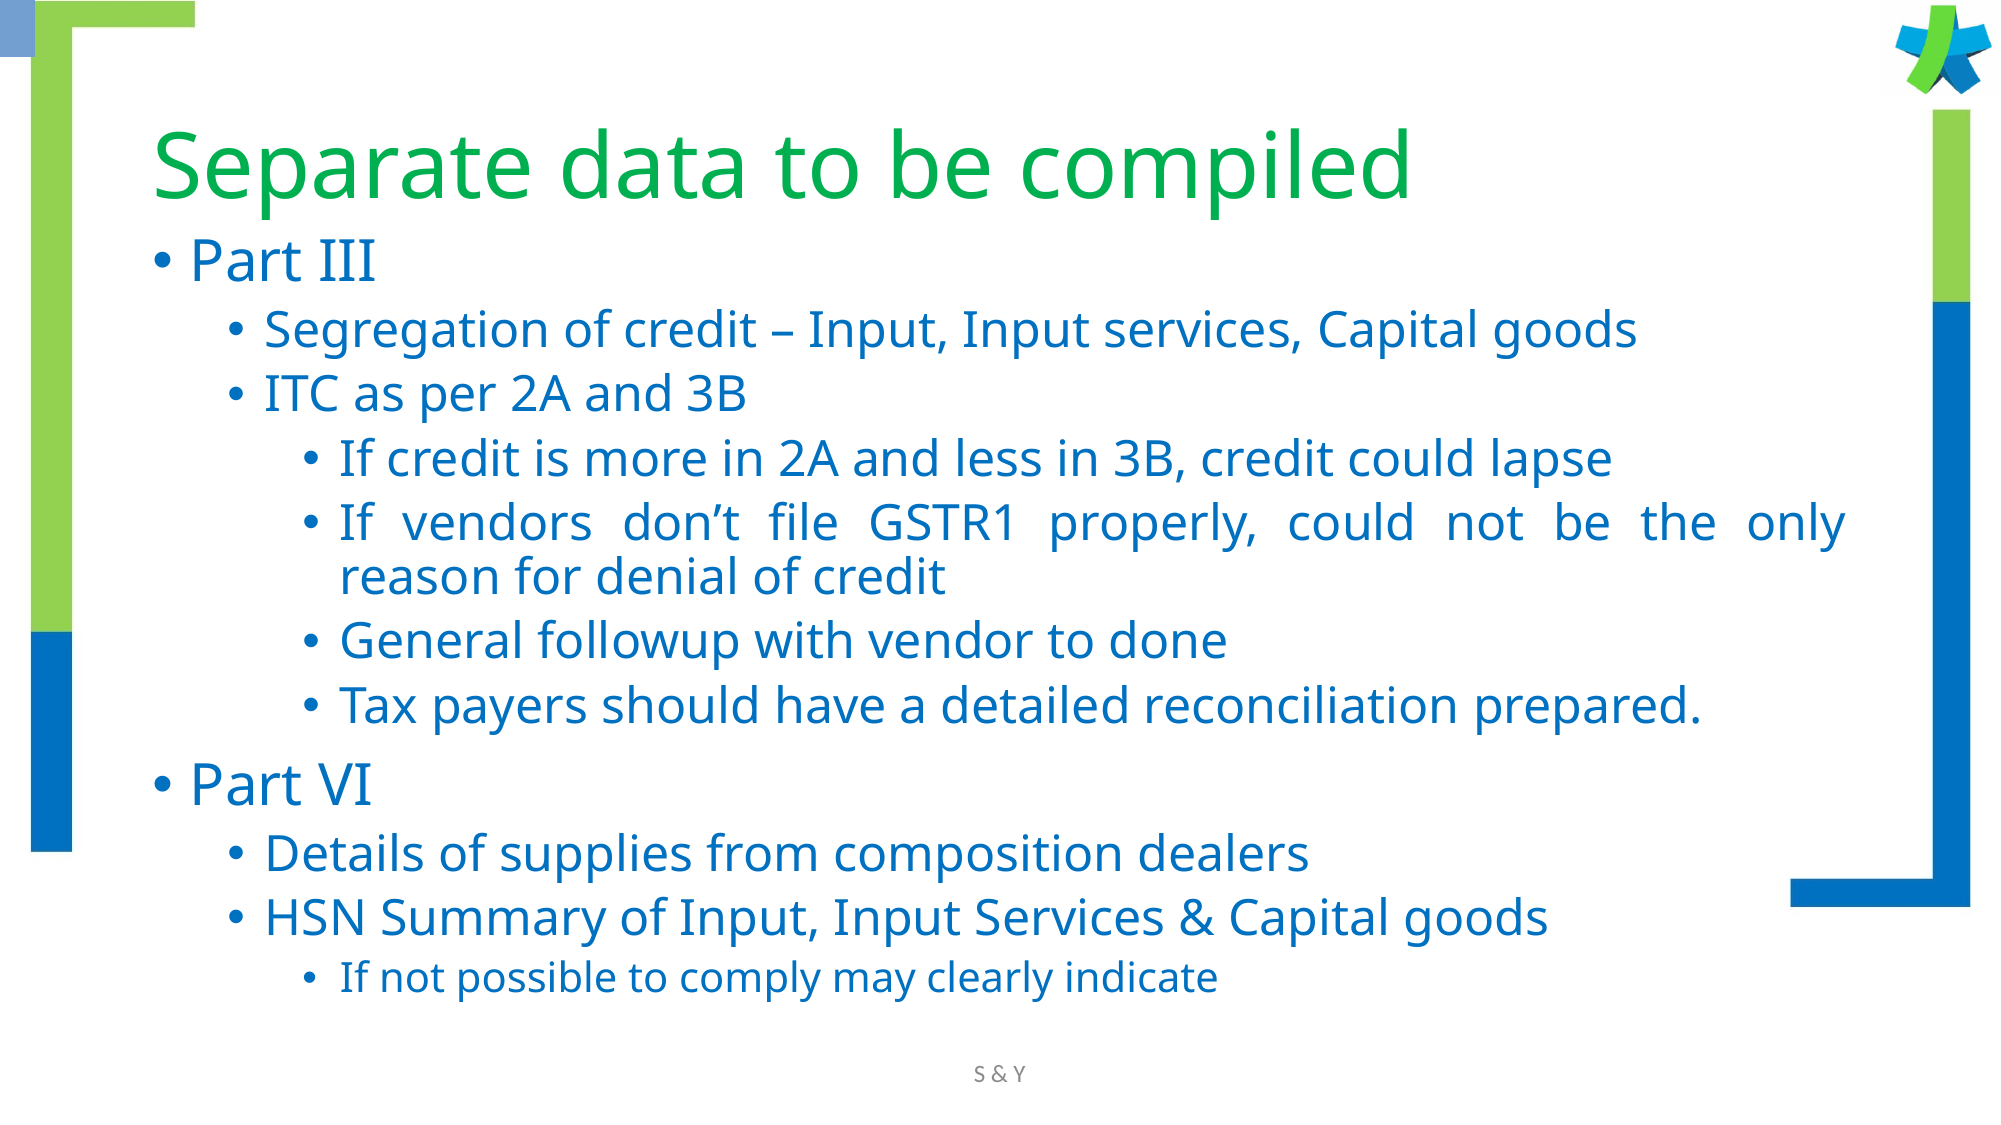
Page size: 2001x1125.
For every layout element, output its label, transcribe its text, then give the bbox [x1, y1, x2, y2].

picture [0, 0, 2001, 1125]
list Part III Segregation of credit – Input, Input services, Capital goods ITC as per 2A and 3B If credit is more in 2A and less in 3B, credit could lapse If vendors don’t file GSTR1 properly, could not be the only reason for denial of credit General followup with vendor to done Tax payers should have a detailed reconciliation prepared. Part VI Details of supplies from composition dealers HSN Summary of Input, Input Services & Capital goods If not possible to comply may clearly indicate [137, 223, 1863, 1014]
footer S & Y [662, 1042, 1338, 1103]
title Separate data to be compiled [137, 59, 1863, 223]
